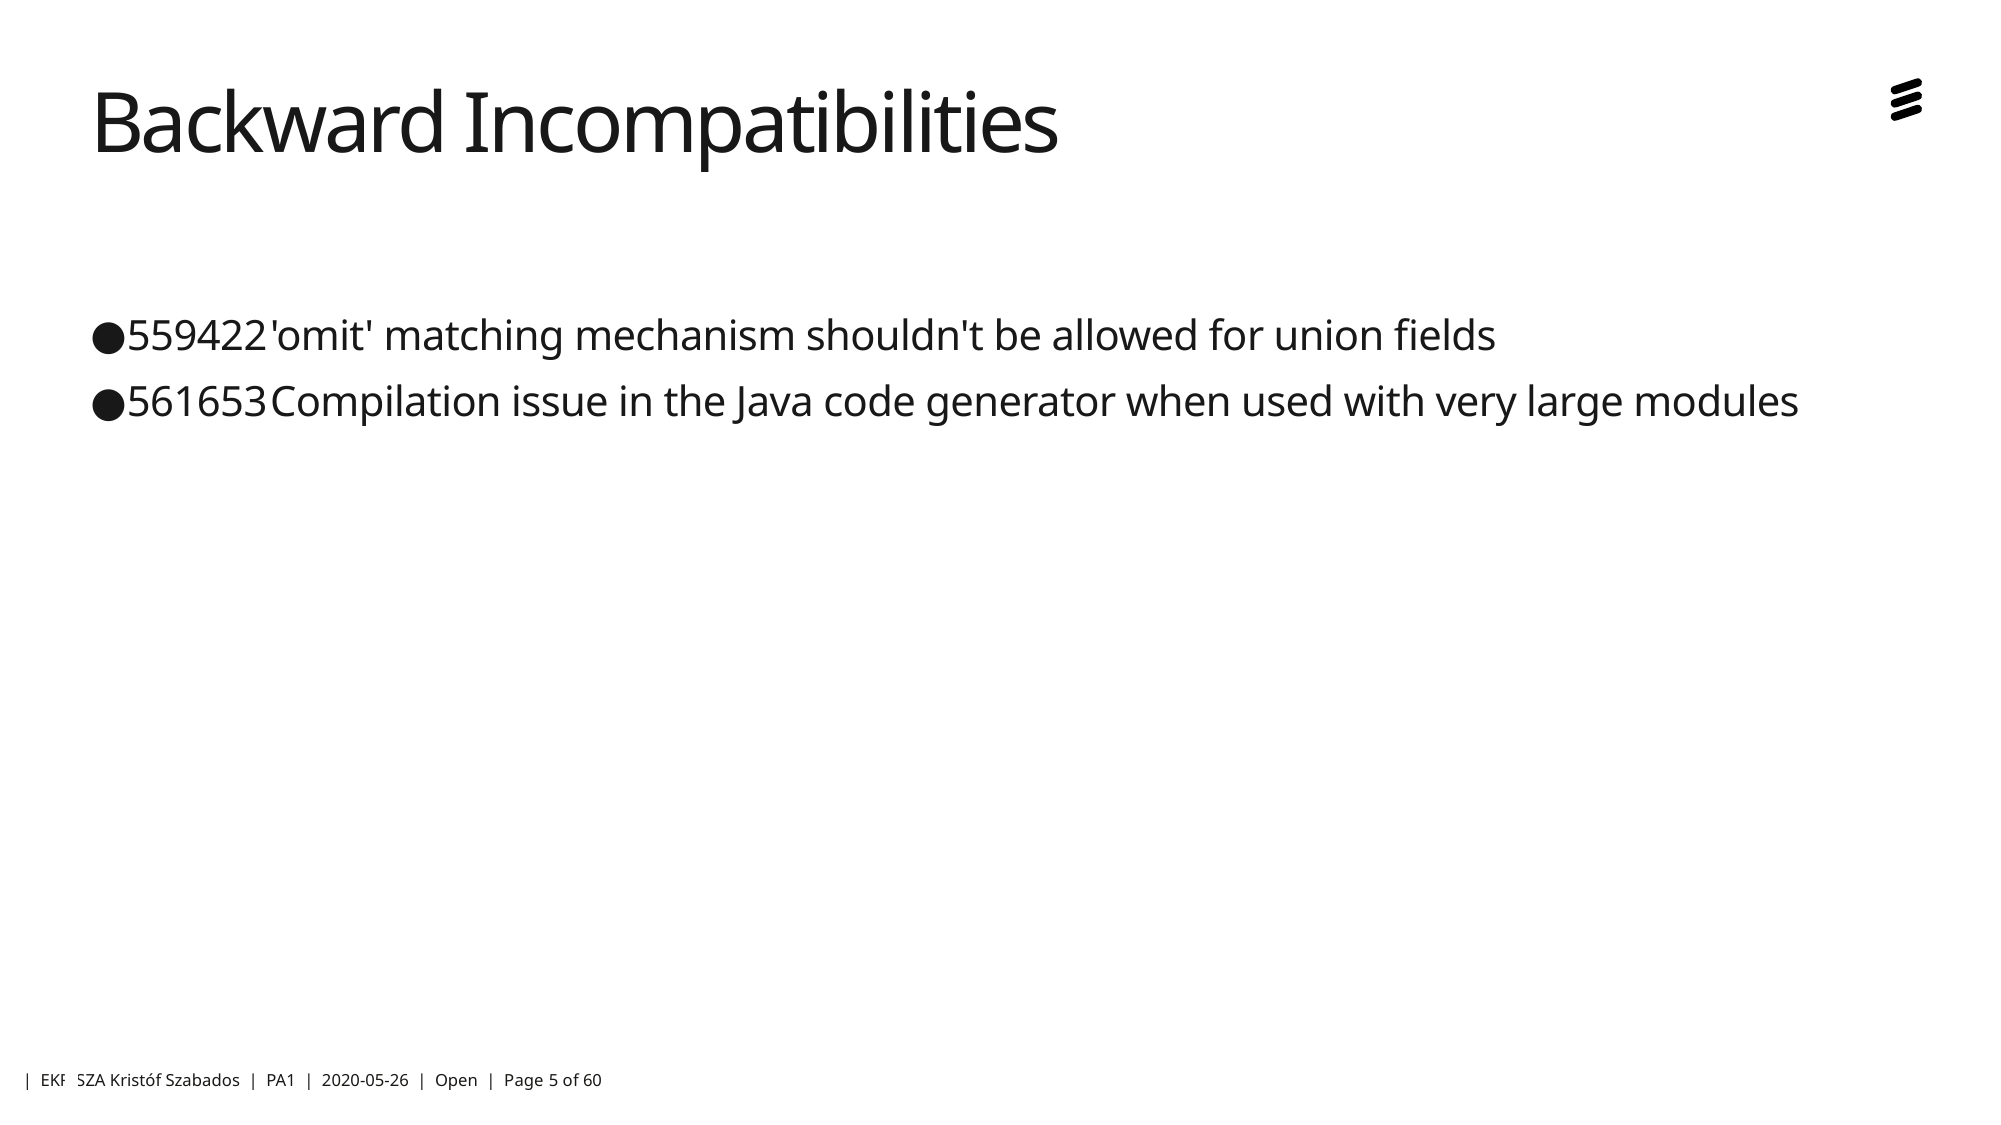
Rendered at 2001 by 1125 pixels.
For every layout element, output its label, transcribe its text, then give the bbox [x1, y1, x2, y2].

title Backward Incompatibilities [78, 77, 1805, 256]
list 559422 'omit' matching mechanism shouldn't be allowed for union fields 561653 Compilation issue in the Java code generator when used with very large modules [78, 302, 1922, 1024]
